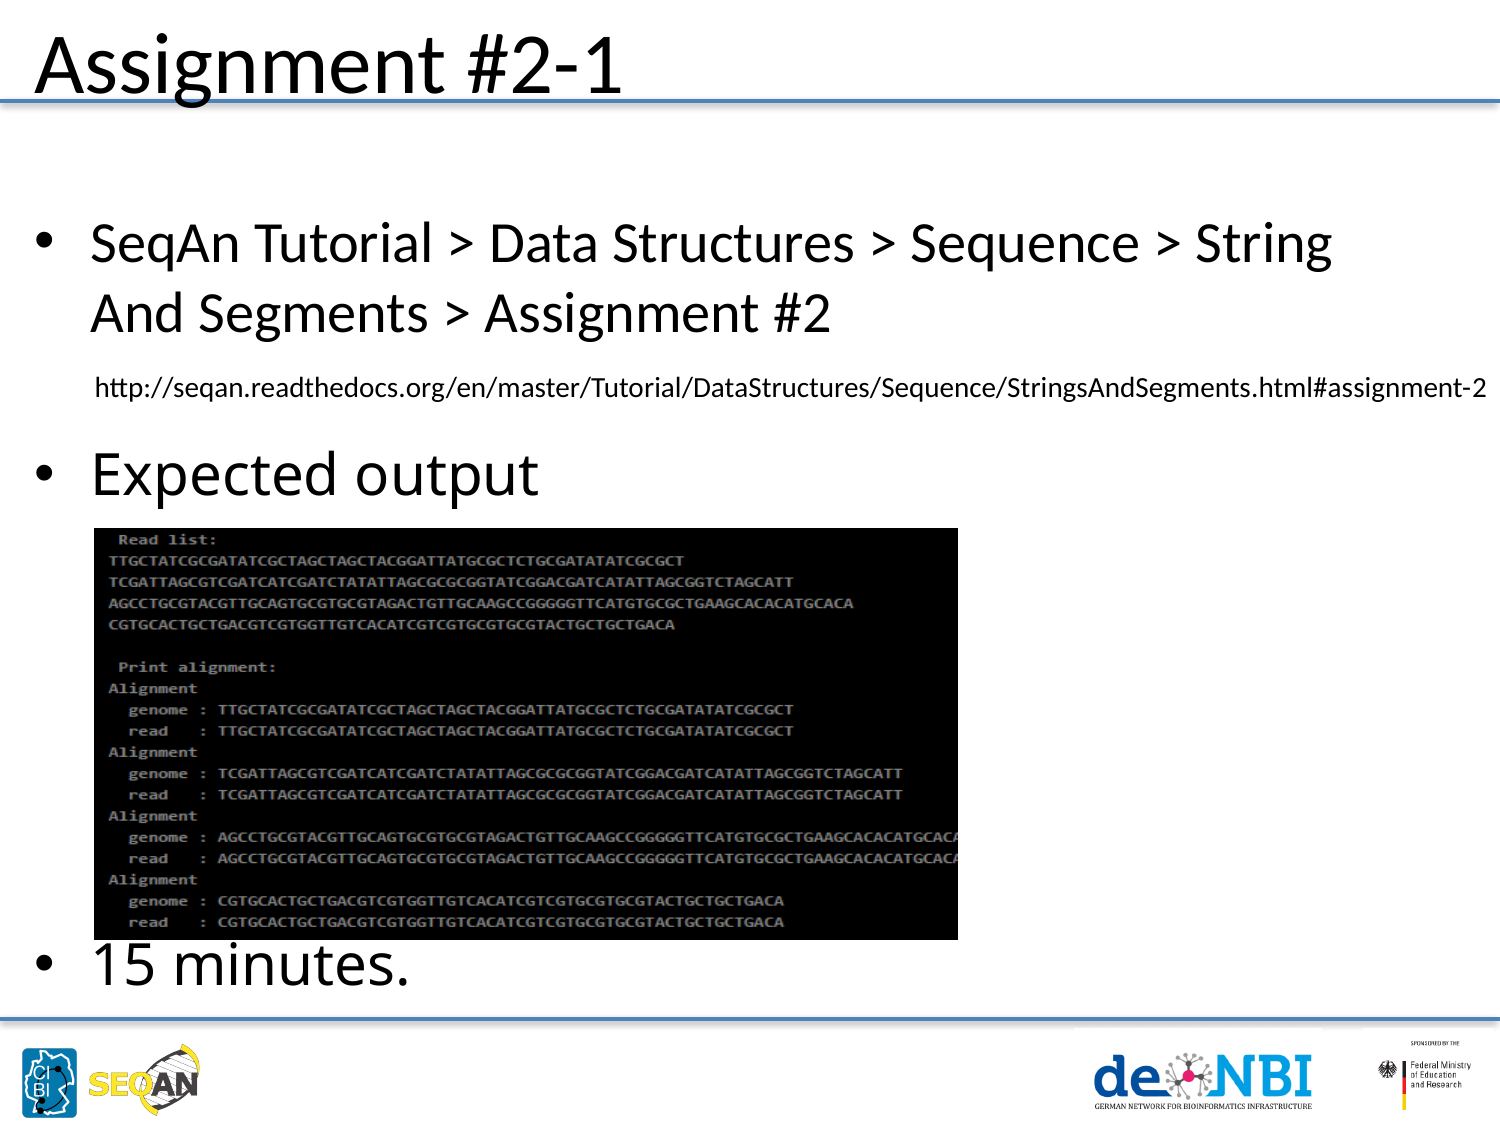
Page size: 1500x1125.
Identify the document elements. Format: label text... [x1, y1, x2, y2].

text_box http://seqan.readthedocs.org/en/master/Tutorial/DataStructures/Sequence/StringsAndSegments.html#assignment-2 [79, 361, 1500, 411]
picture [40, 1051, 48, 1059]
picture [1074, 1028, 1322, 1122]
text_box Assignment #2-1 [19, 0, 1370, 119]
picture [31, 1060, 40, 1071]
picture [33, 1108, 44, 1113]
text_box SeqAn Tutorial > Data Structures > Sequence > String And Segments > Assignment #2 Expected output 15 minutes. [19, 196, 1370, 862]
picture [75, 1042, 202, 1121]
picture [93, 528, 958, 940]
